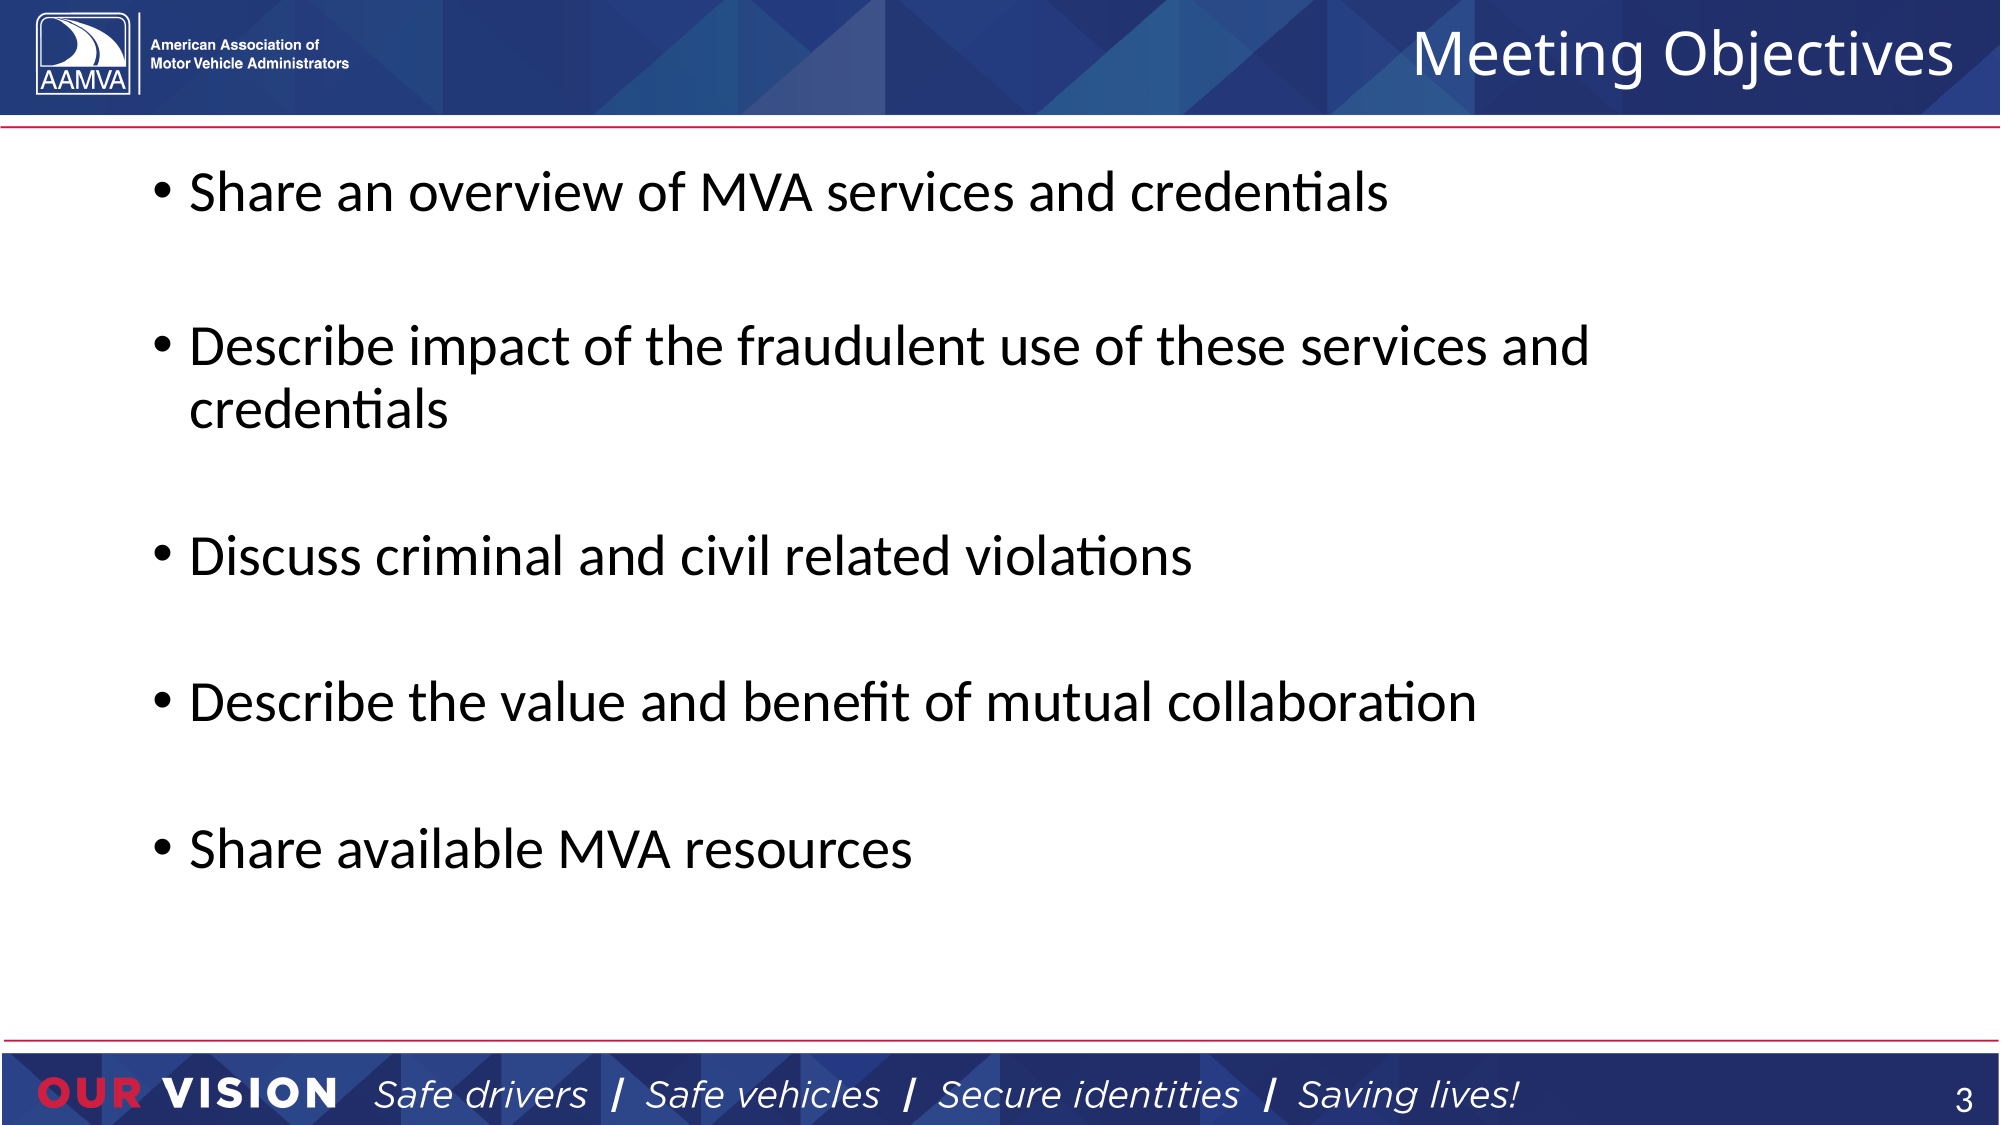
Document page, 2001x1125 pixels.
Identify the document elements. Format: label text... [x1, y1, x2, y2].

title Meeting Objectives [447, 15, 1972, 97]
picture [0, 996, 2000, 1125]
slide_number 3 [1538, 1067, 1989, 1125]
list Share an overview of MVA services and credentials Describe impact of the fraudulent use of these services and credentials Discuss criminal and civil related violations Describe the value and benefit of mutual collaboration Share available MVA resources [137, 153, 1863, 997]
picture [0, 0, 2000, 136]
